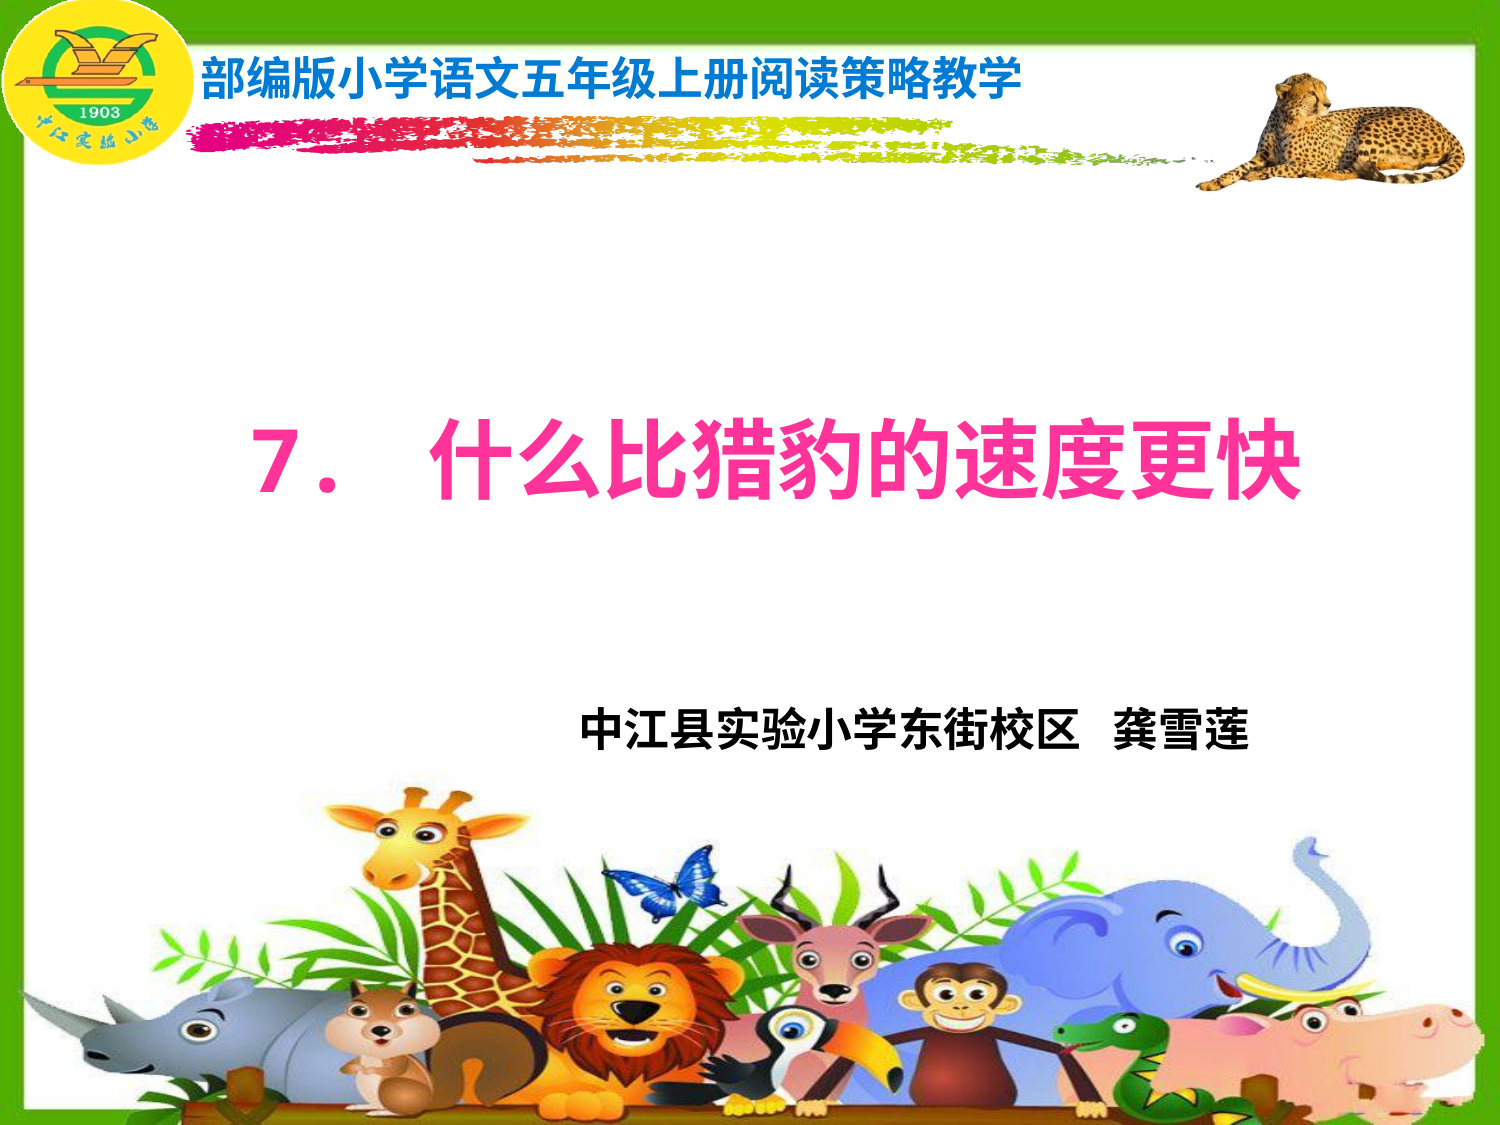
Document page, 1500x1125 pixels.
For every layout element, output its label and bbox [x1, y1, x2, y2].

picture [1193, 46, 1469, 220]
text_box [0, 0, 1500, 1125]
text_box [0, 0, 1278, 227]
